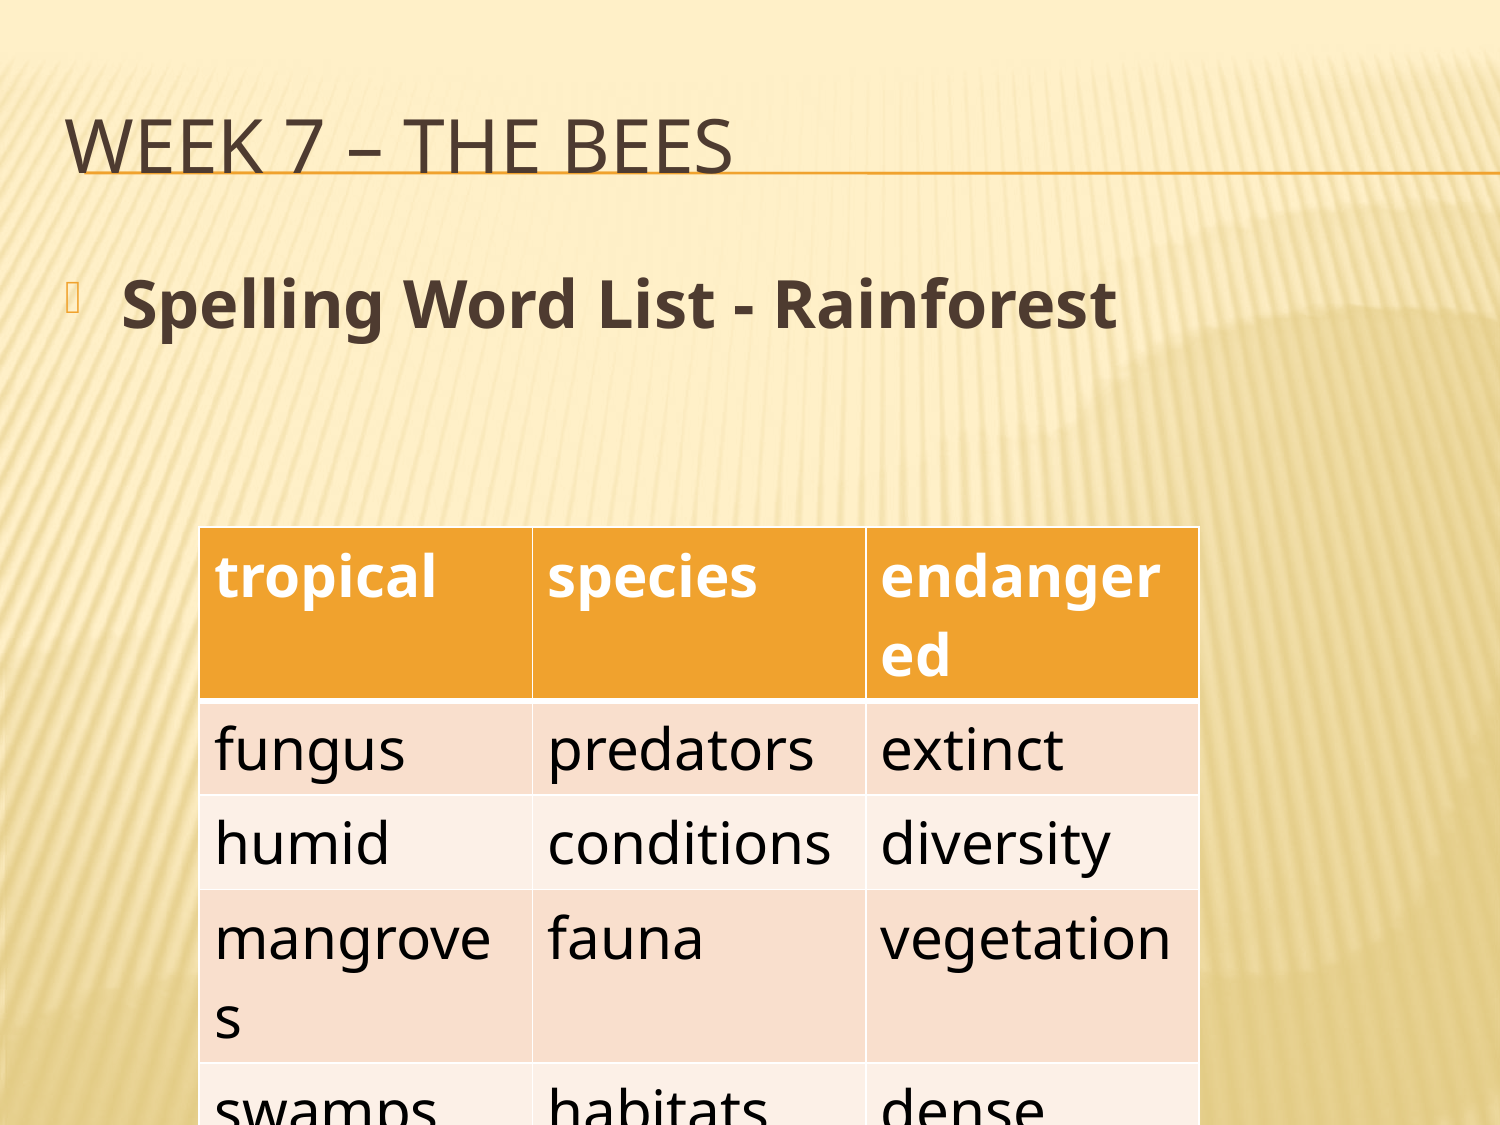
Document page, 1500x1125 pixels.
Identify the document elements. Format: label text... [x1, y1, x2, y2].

table_cell diversity [867, 796, 1198, 889]
table_cell fungus [200, 704, 532, 794]
table_cell extinct [867, 704, 1198, 794]
table_cell fauna [533, 890, 865, 1062]
table_cell predators [533, 704, 865, 794]
list Spelling Word List - Rainforest [50, 254, 1475, 998]
table_cell swamps [200, 1064, 532, 1125]
table_cell habitats [533, 1064, 865, 1125]
table_cell mangroves [200, 890, 532, 1062]
table_cell dense [867, 1064, 1198, 1125]
table_cell humid [200, 796, 532, 889]
table_cell vegetation [867, 890, 1198, 1062]
table_header tropical [200, 528, 532, 698]
table_header endangered [867, 528, 1198, 698]
table_header species [533, 528, 865, 698]
title Week 7 – the bees [50, 75, 1475, 213]
table_cell conditions [533, 796, 865, 889]
